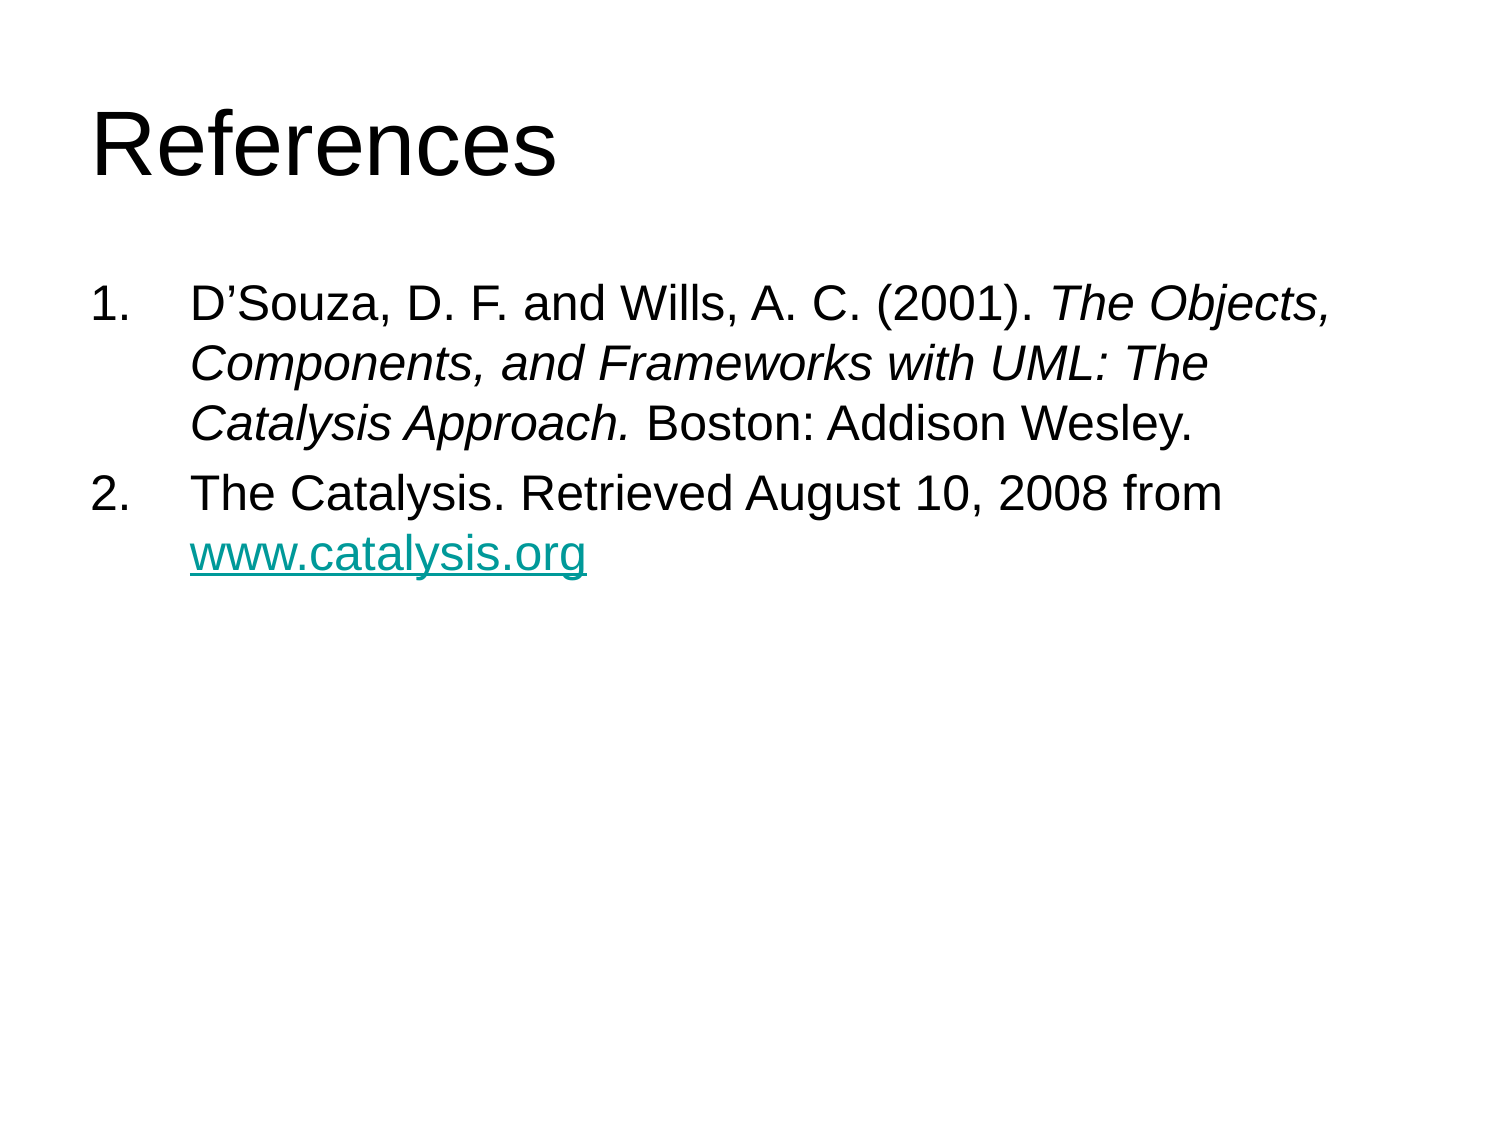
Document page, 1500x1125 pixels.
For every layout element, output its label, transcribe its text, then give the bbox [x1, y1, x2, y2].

list D’Souza, D. F. and Wills, A. C. (2001). The Objects, Components, and Frameworks with UML: The Catalysis Approach. Boston: Addison Wesley. The Catalysis. Retrieved August 10, 2008 from www.catalysis.org [74, 262, 1426, 1006]
title References [74, 44, 1426, 233]
